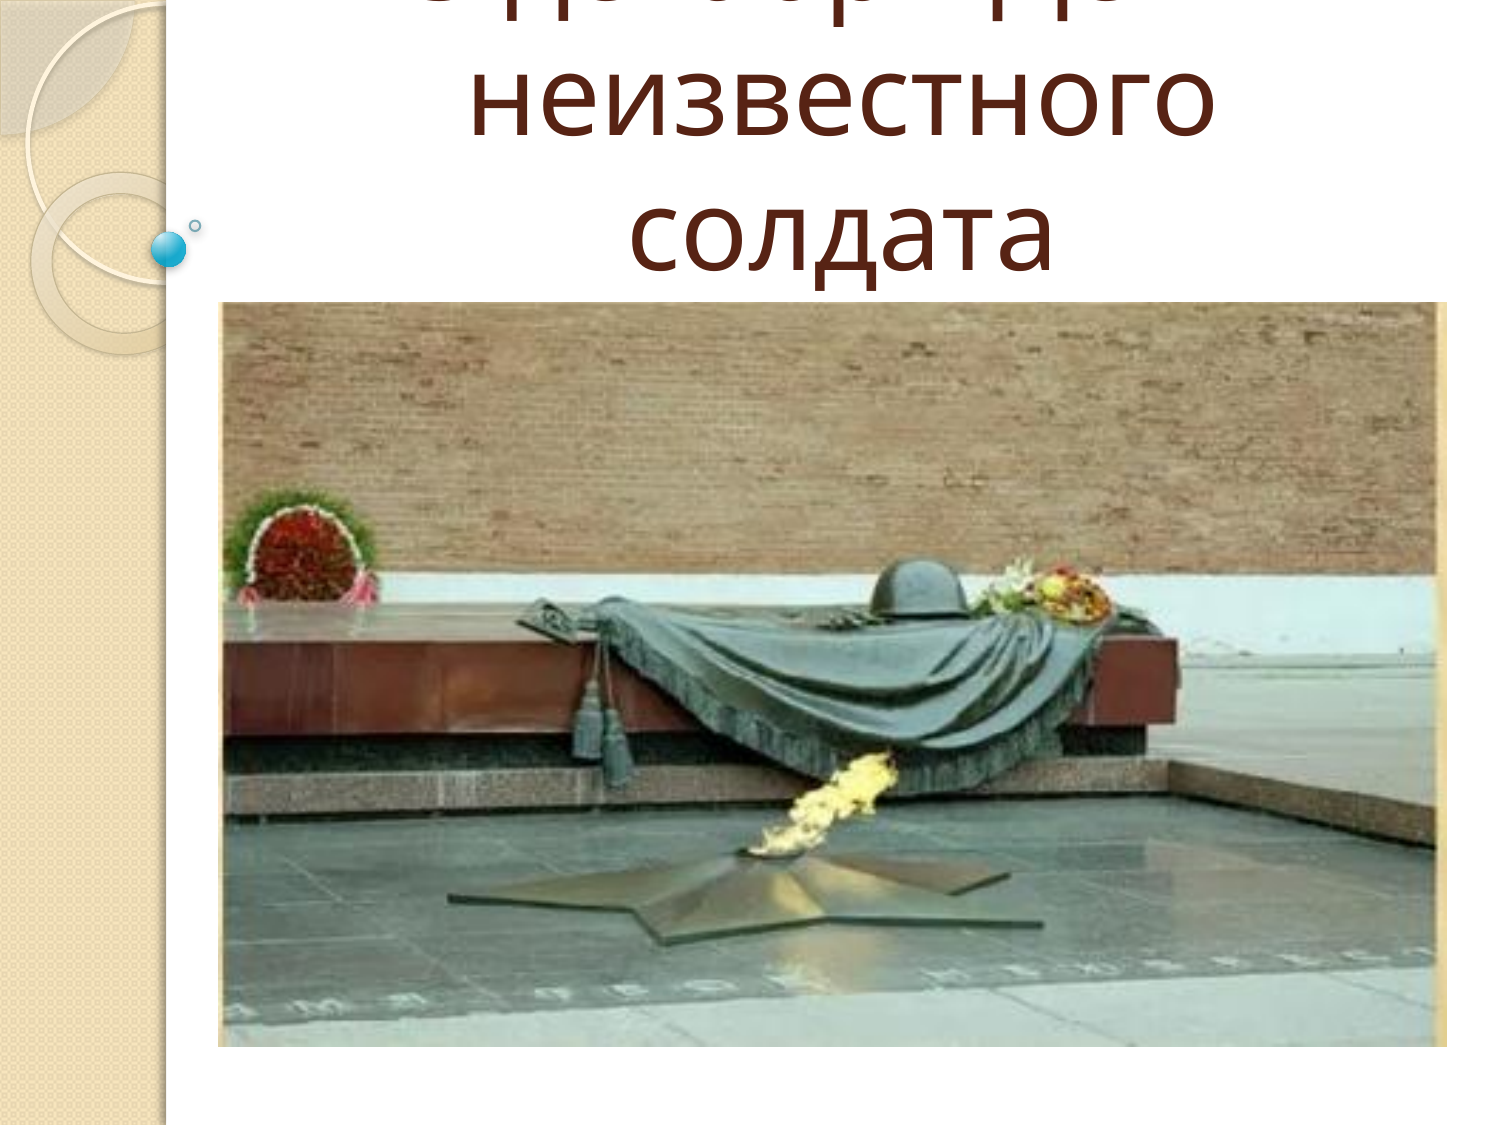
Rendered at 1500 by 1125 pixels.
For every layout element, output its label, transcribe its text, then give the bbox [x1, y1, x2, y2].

title 3 декабря-День неизвестного солдата [234, 59, 1450, 301]
picture [218, 302, 1448, 1048]
